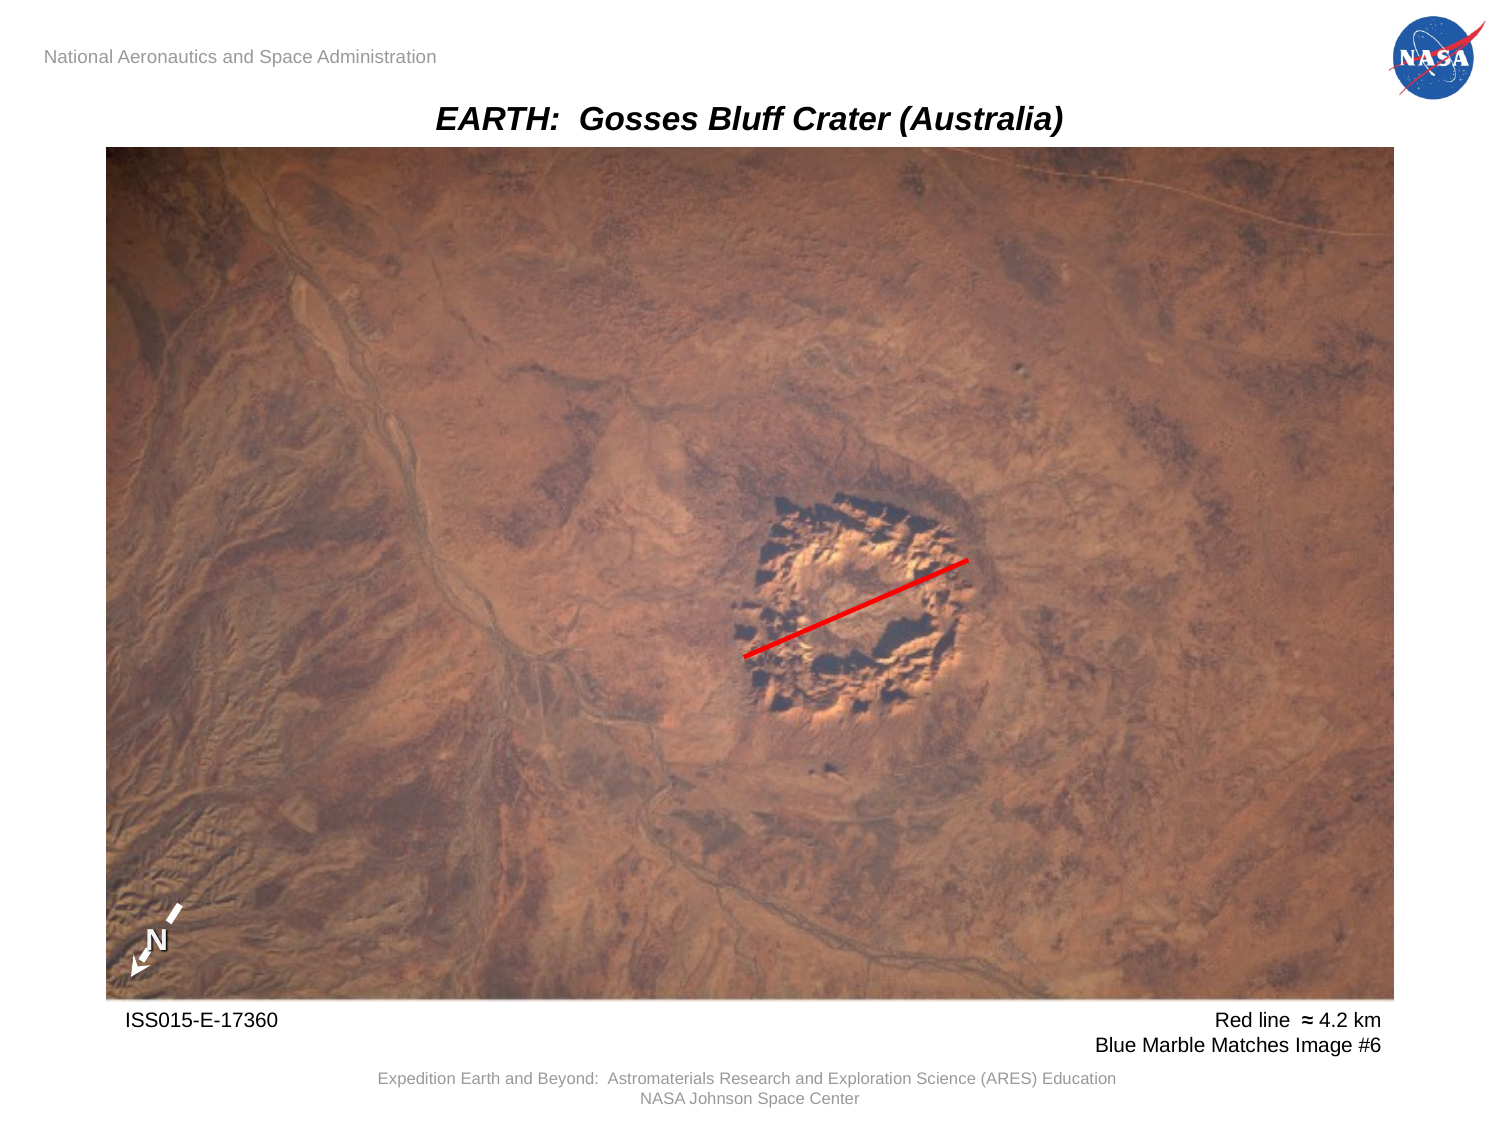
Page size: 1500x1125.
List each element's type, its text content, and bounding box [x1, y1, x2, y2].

text_box EARTH: Gosses Bluff Crater (Australia) [381, 90, 1119, 145]
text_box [105, 146, 1395, 1064]
picture [1387, 15, 1486, 100]
